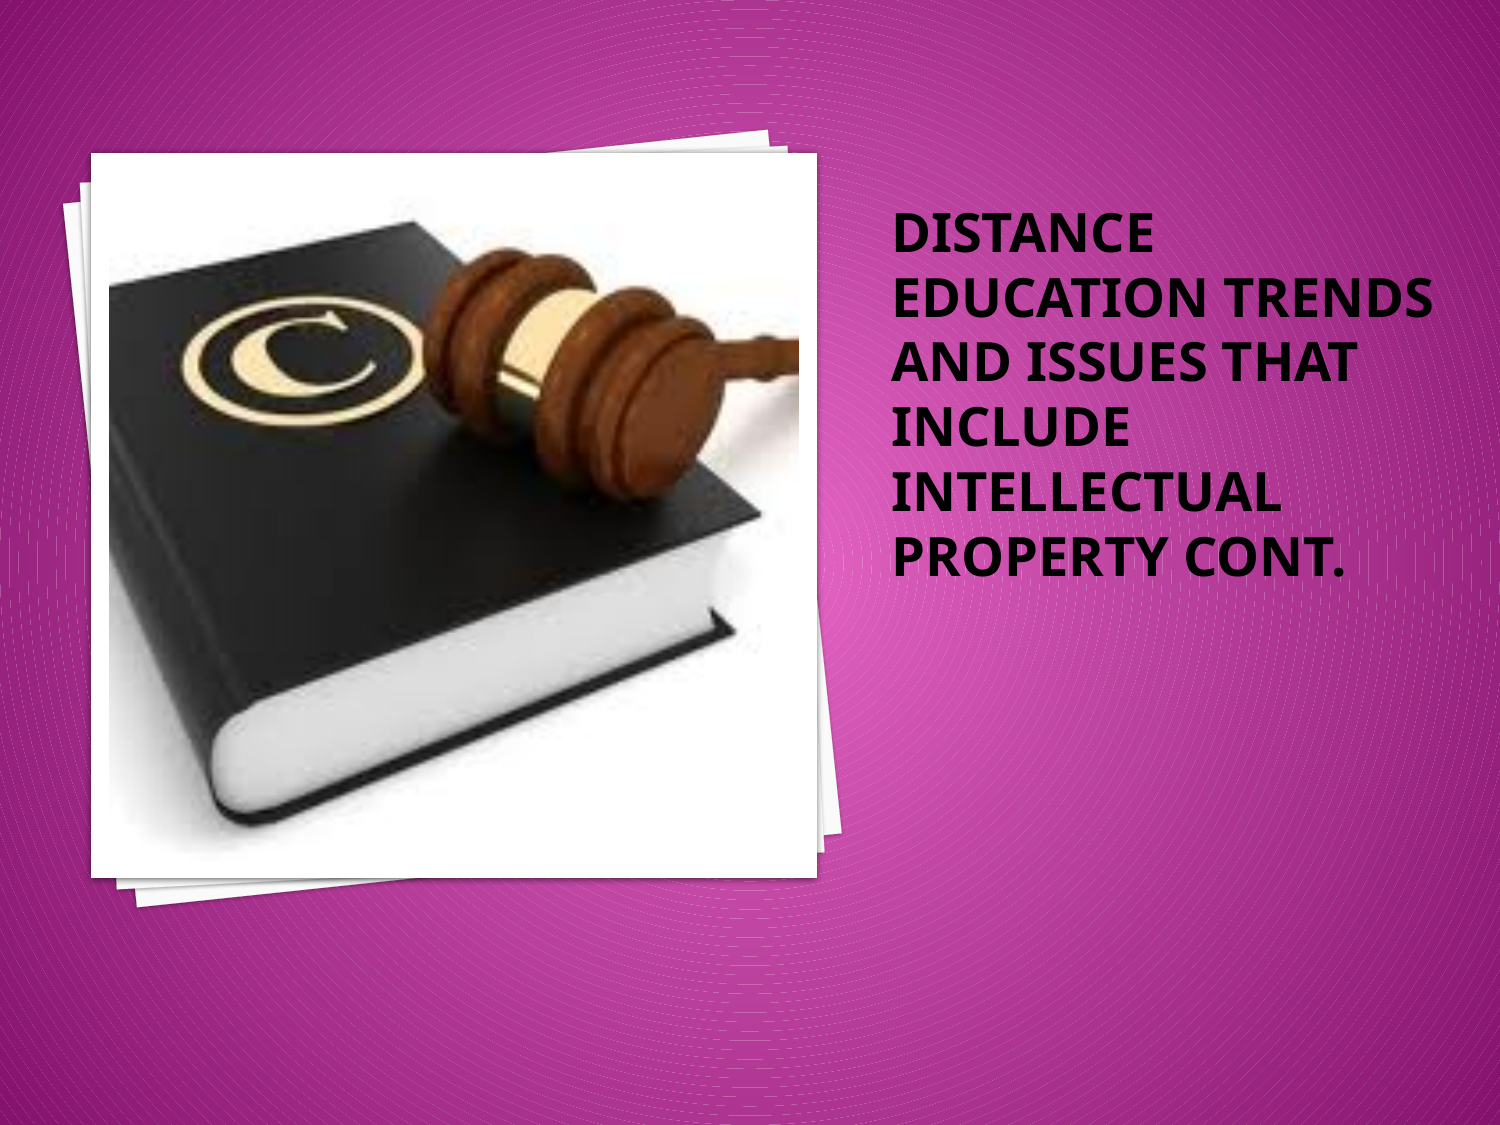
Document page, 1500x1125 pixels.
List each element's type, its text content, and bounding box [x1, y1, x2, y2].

title Distance Education trends and issues that include intellectual property CONT. [884, 187, 1447, 588]
picture [108, 170, 800, 862]
